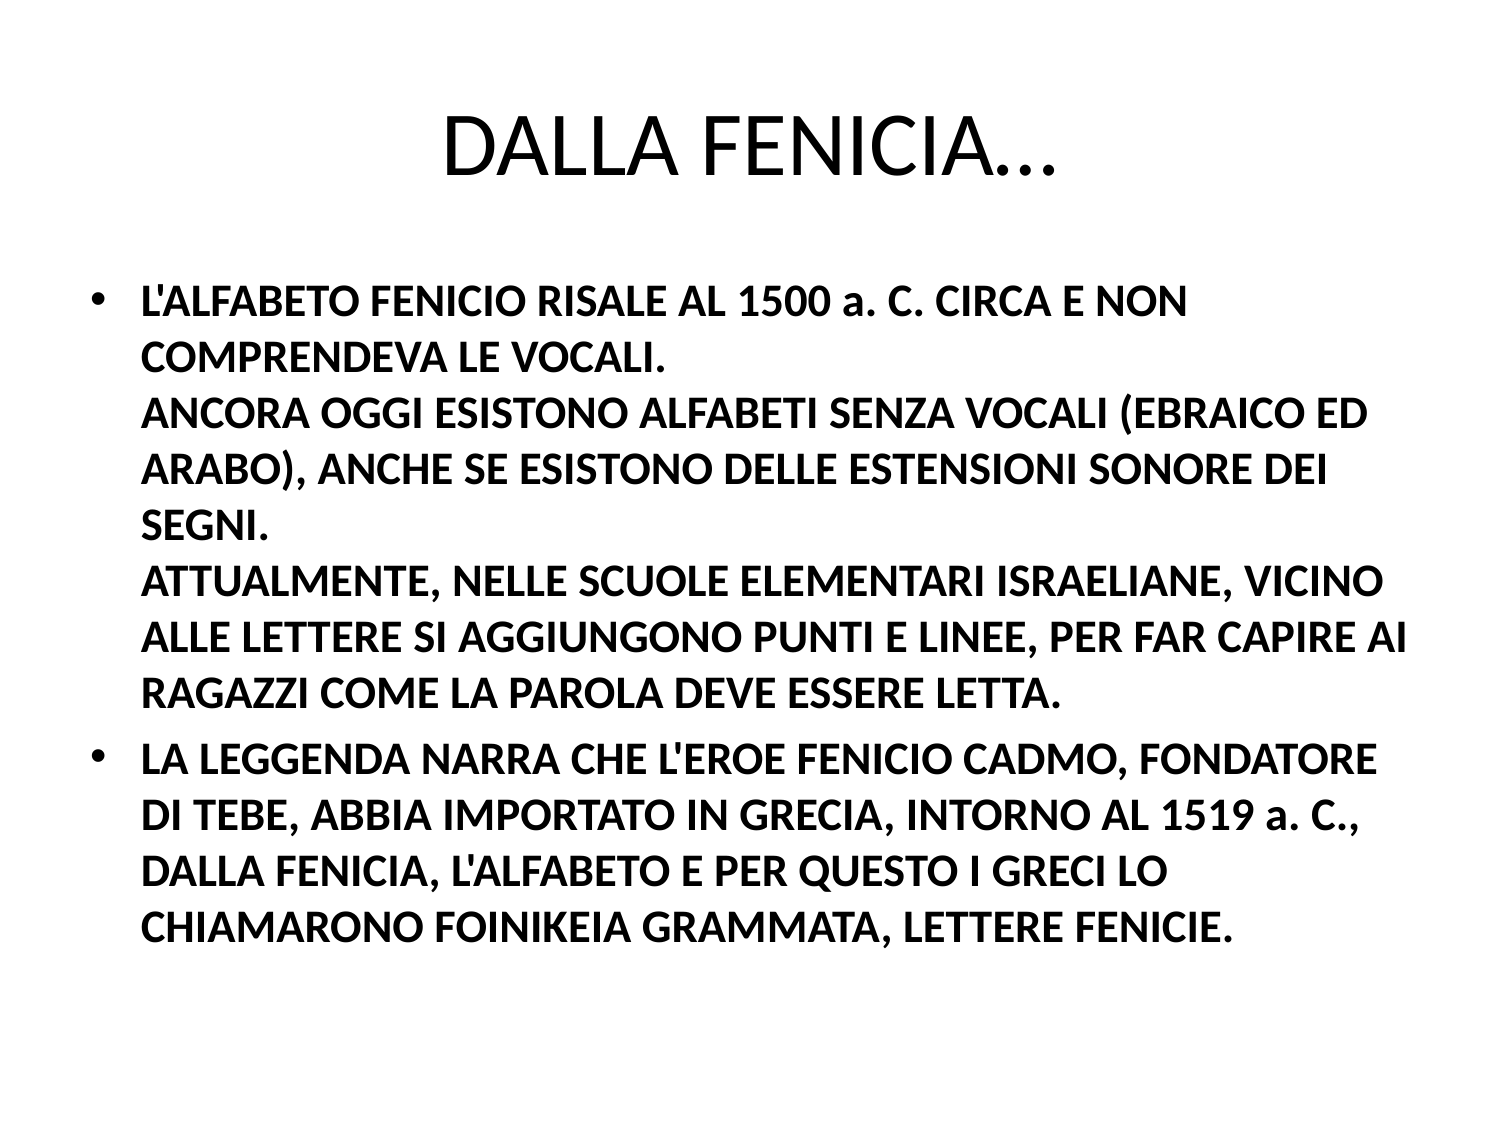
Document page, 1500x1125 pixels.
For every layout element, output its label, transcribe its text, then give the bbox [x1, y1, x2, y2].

title DALLA FENICIA… [75, 45, 1425, 233]
list L'ALFABETO FENICIO RISALE AL 1500 a. C. CIRCA E NON COMPRENDEVA LE VOCALI. ANCORA OGGI ESISTONO ALFABETI SENZA VOCALI (EBRAICO ED ARABO), ANCHE SE ESISTONO DELLE ESTENSIONI SONORE DEI SEGNI. ATTUALMENTE, NELLE SCUOLE ELEMENTARI ISRAELIANE, VICINO ALLE LETTERE SI AGGIUNGONO PUNTI E LINEE, PER FAR CAPIRE AI RAGAZZI COME LA PAROLA DEVE ESSERE LETTA. LA LEGGENDA NARRA CHE L'EROE FENICIO CADMO, FONDATORE DI TEBE, ABBIA IMPORTATO IN GRECIA, INTORNO AL 1519 a. C., DALLA FENICIA, L'ALFABETO E PER QUESTO I GRECI LO CHIAMARONO FOINIKEIA GRAMMATA, LETTERE FENICIE. [75, 262, 1425, 1005]
